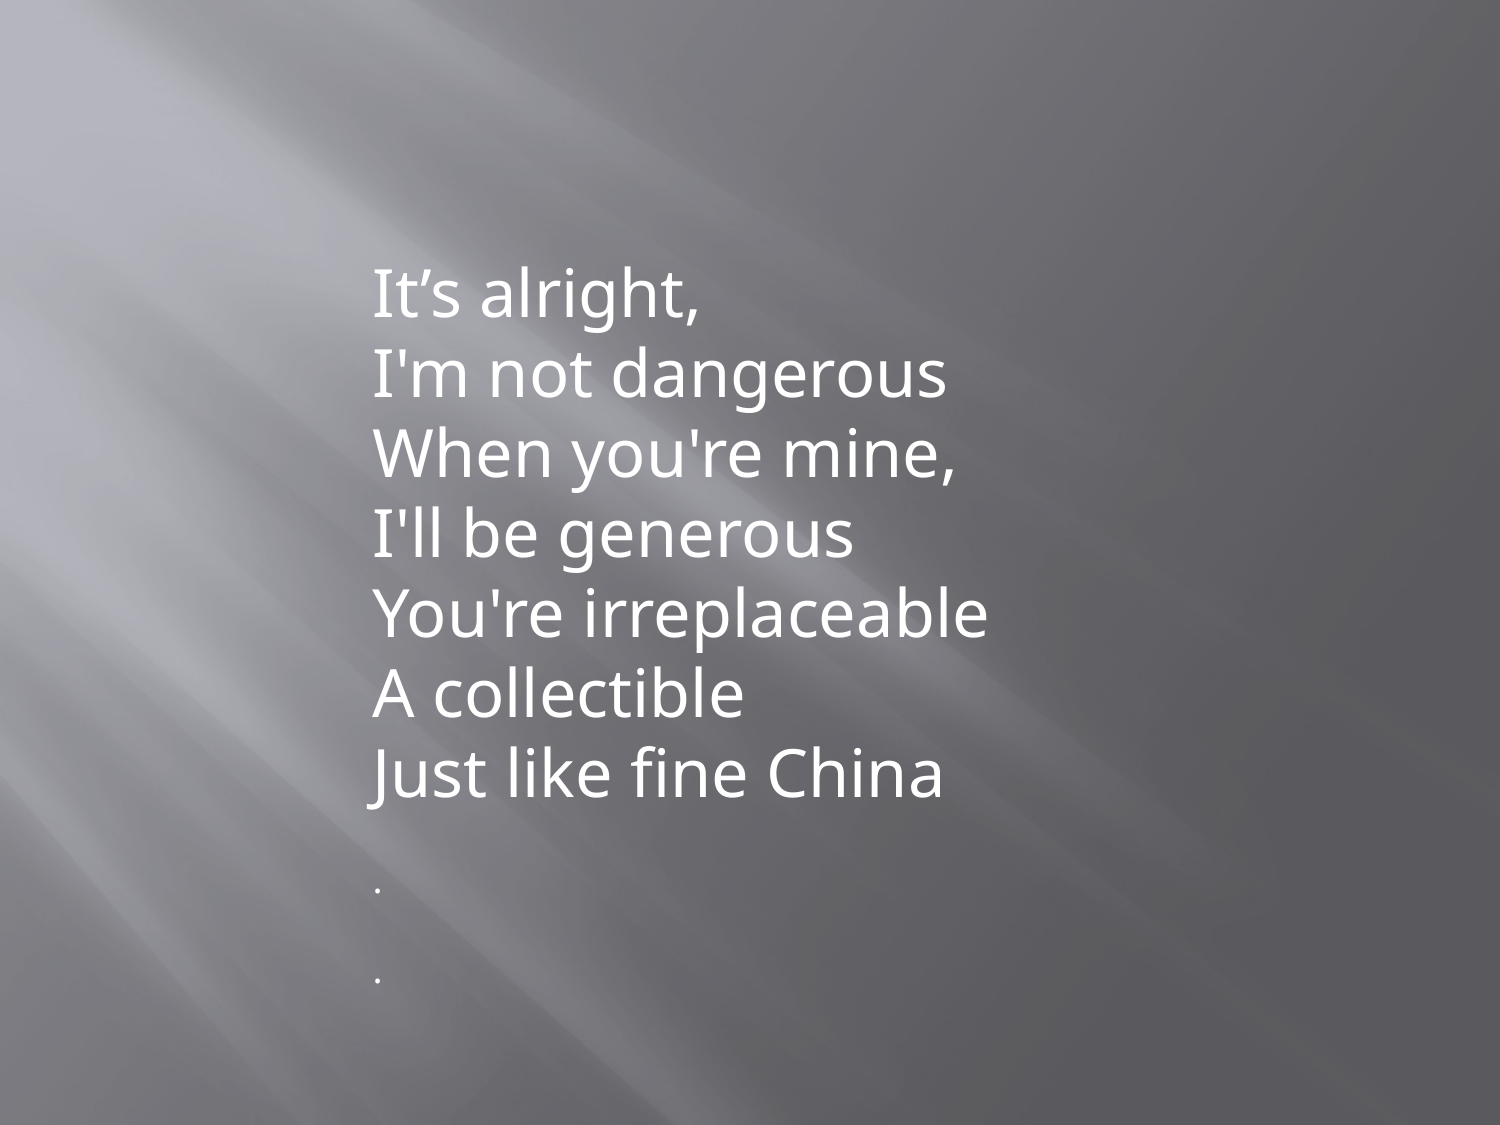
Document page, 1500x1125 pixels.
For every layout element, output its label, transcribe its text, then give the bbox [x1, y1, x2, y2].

text_box It’s alright, I'm not dangerous When you're mine, I'll be generous You're irreplaceable A collectible Just like fine China . . [357, 243, 1108, 1125]
